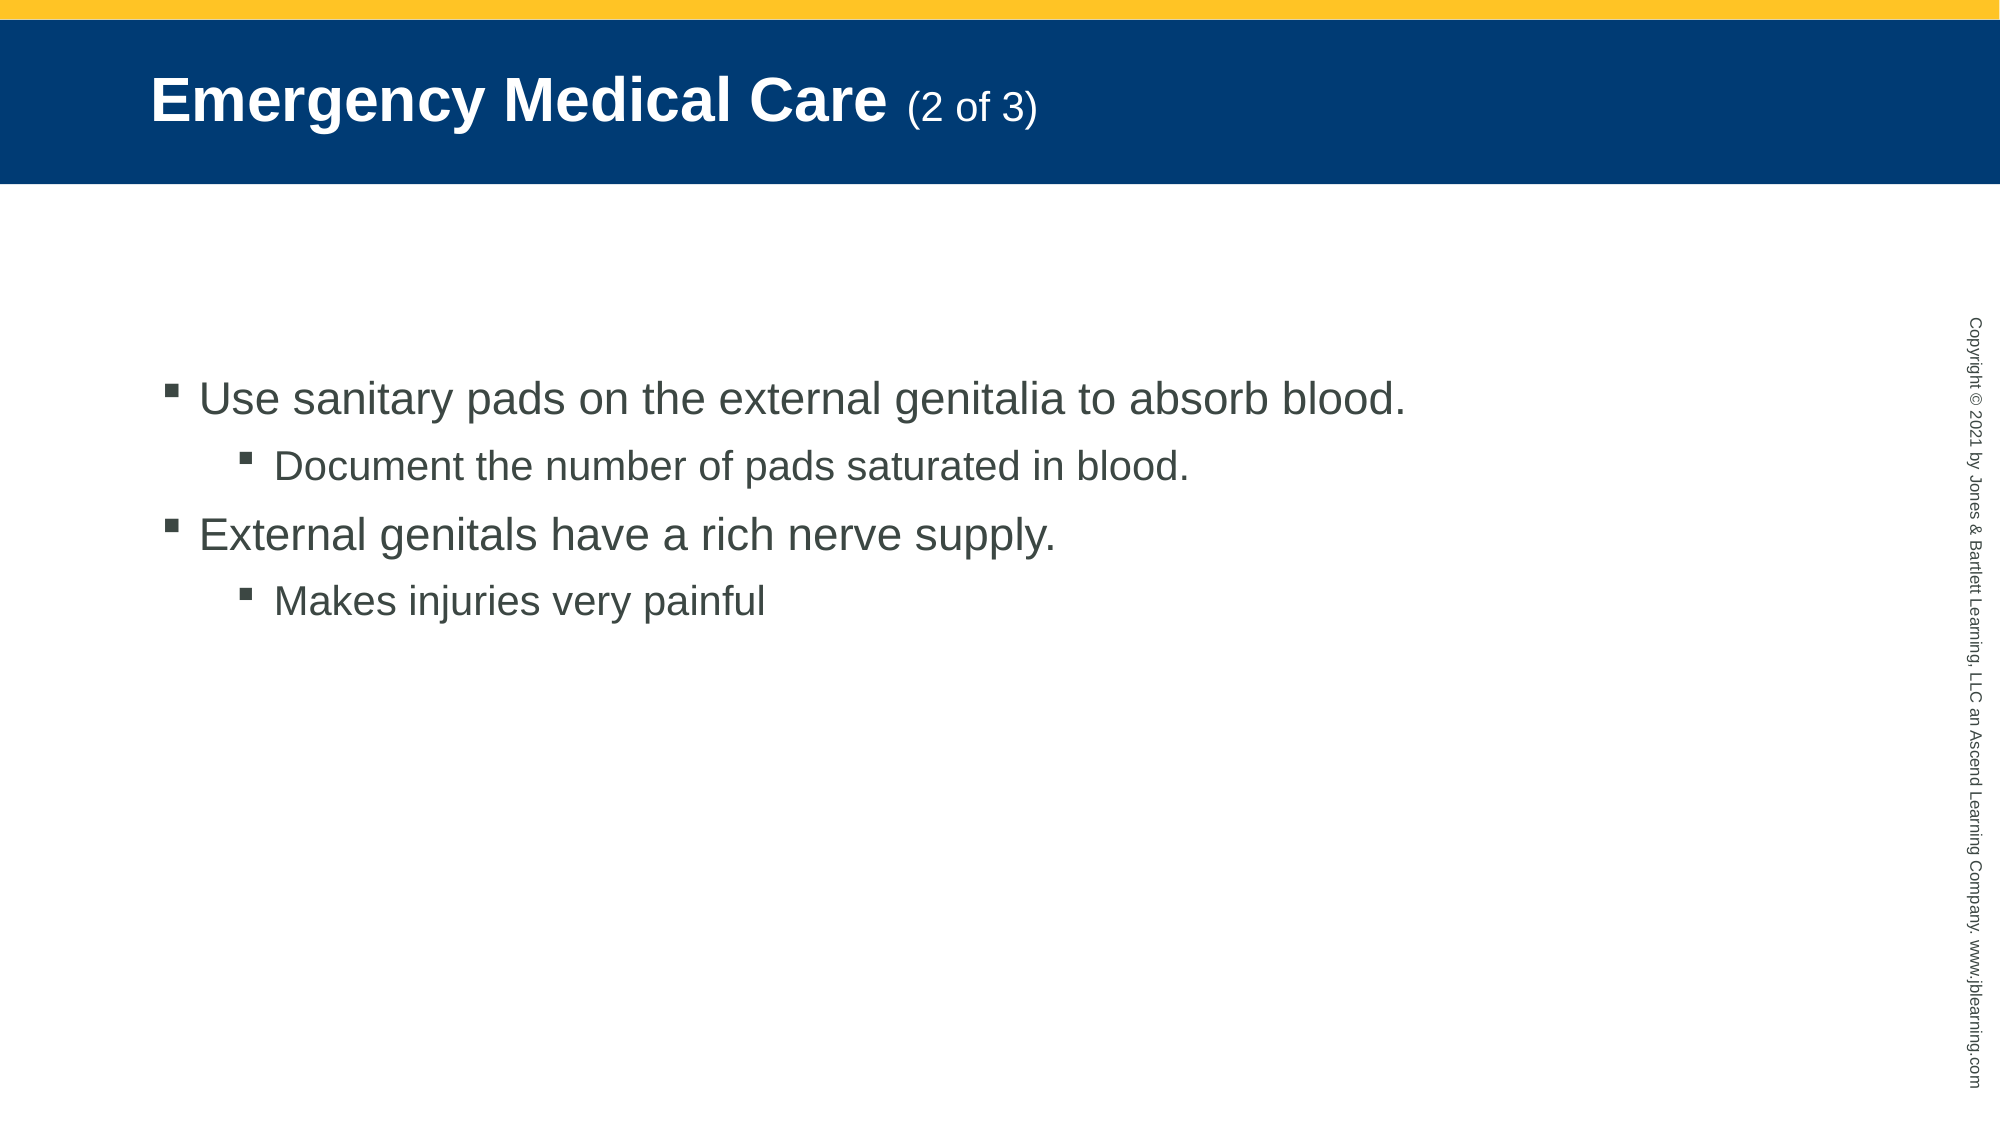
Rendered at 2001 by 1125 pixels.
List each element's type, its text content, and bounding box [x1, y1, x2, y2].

title Emergency Medical Care (2 of 3) [0, 19, 2000, 185]
list Use sanitary pads on the external genitalia to absorb blood. Document the number of pads saturated in blood. External genitals have a rich nerve supply. Makes injuries very painful [146, 361, 1859, 1016]
